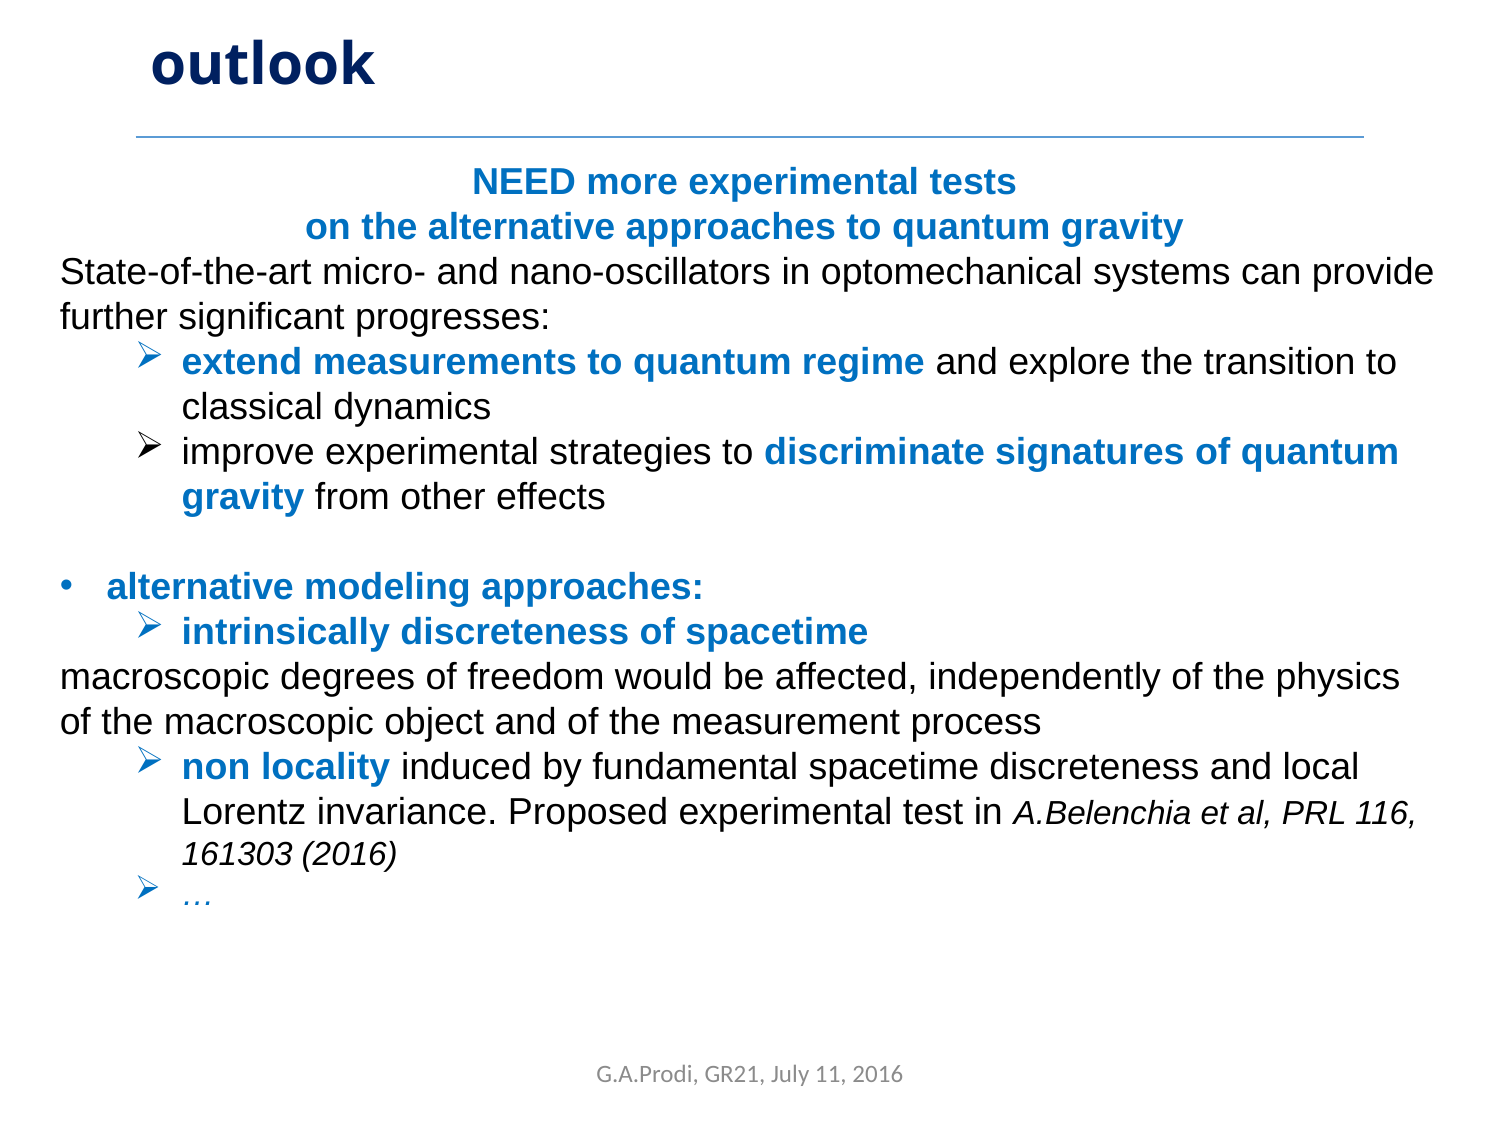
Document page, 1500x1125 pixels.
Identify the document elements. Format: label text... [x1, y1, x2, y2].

text_box NEED more experimental tests on the alternative approaches to quantum gravity State-of-the-art micro- and nano-oscillators in optomechanical systems can provide further significant progresses: extend measurements to quantum regime and explore the transition to classical dynamics improve experimental strategies to discriminate signatures of quantum gravity from other effects alternative modeling approaches: intrinsically discreteness of spacetime macroscopic degrees of freedom would be affected, independently of the physics of the macroscopic object and of the measurement process non locality induced by fundamental spacetime discreteness and local Lorentz invariance. Proposed experimental test in A.Belenchia et al, PRL 116, 161303 (2016) … [45, 104, 1455, 965]
footer G.A.Prodi, GR21, July 11, 2016 [496, 1042, 1004, 1103]
text_box outlook [135, 18, 1472, 104]
